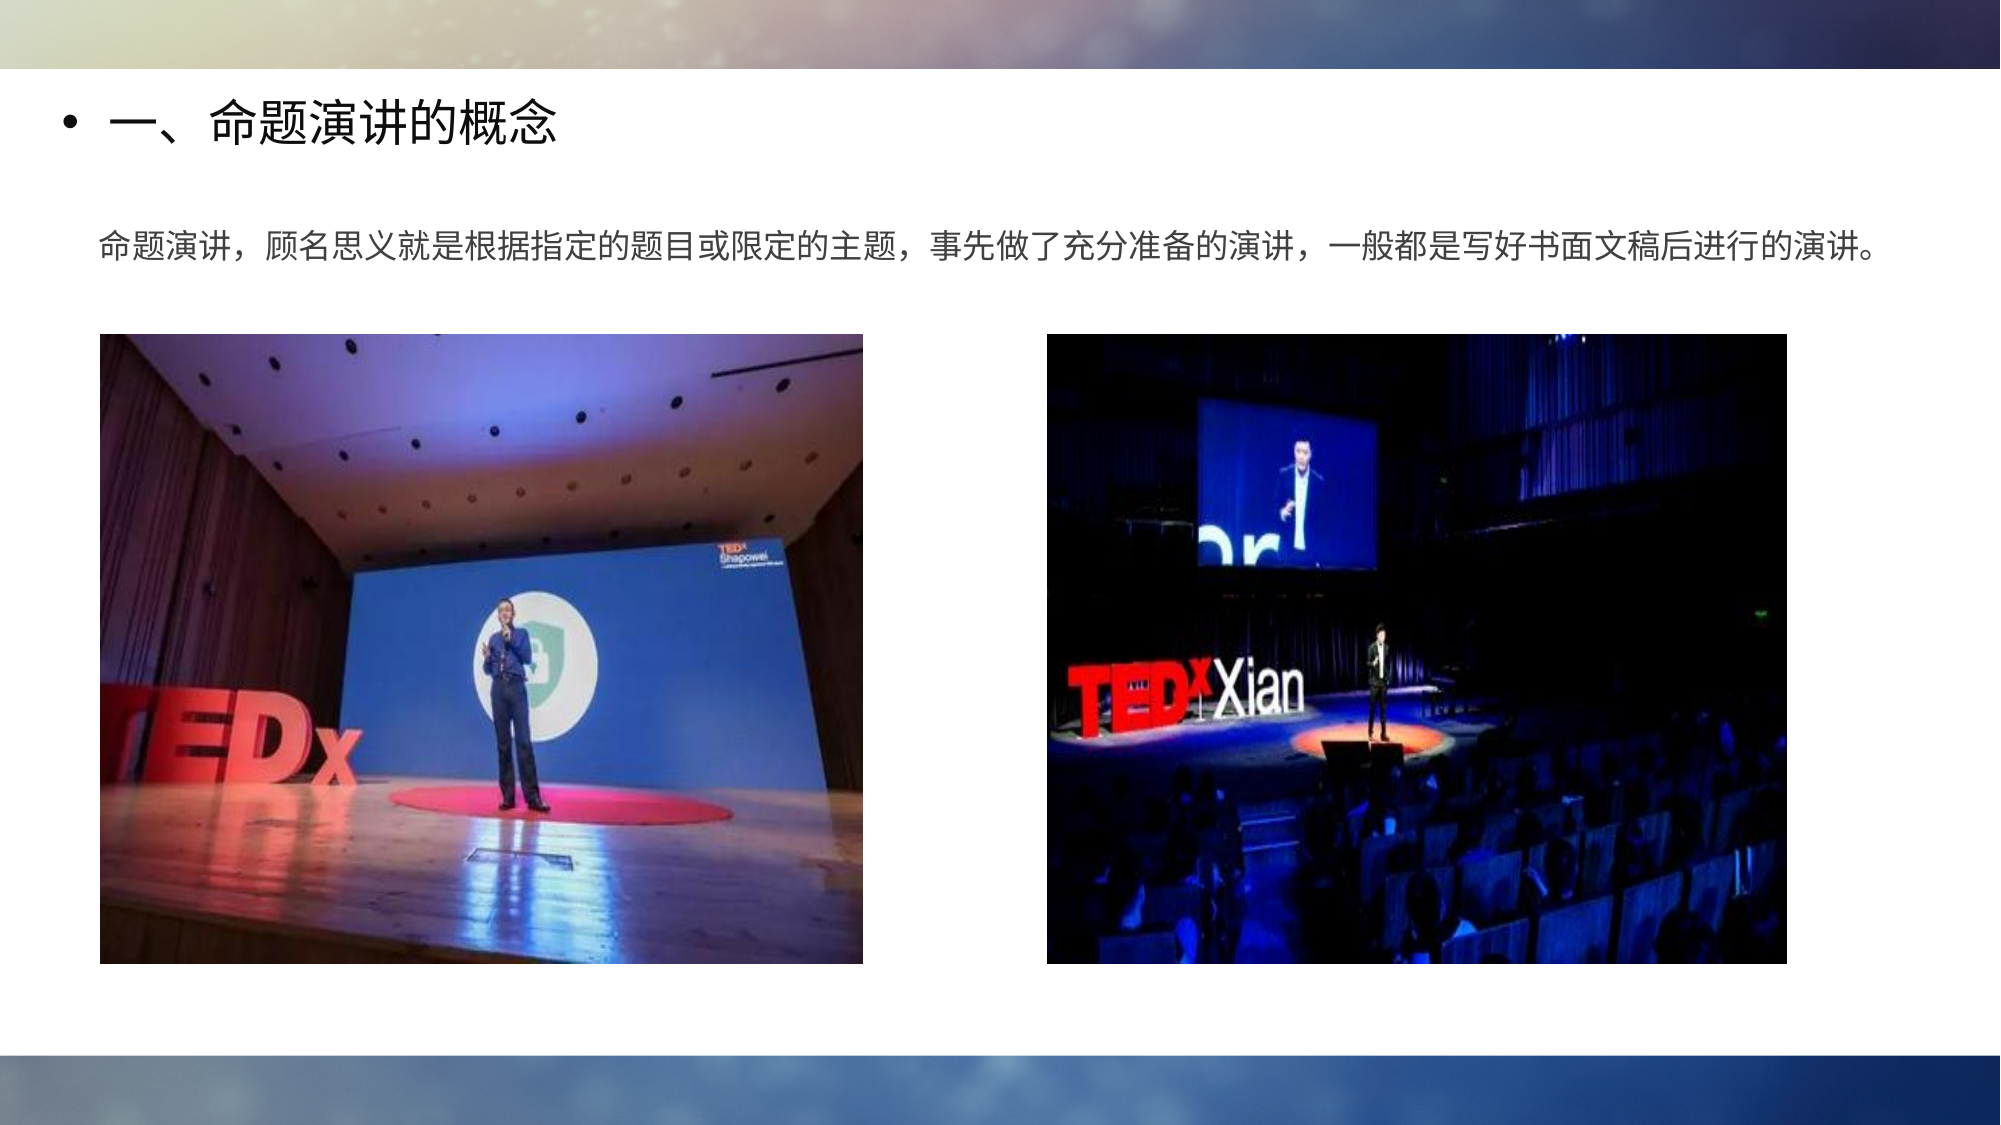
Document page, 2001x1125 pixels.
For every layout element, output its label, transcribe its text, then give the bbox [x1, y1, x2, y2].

picture [1047, 334, 1787, 964]
text_box 命题演讲，顾名思义就是根据指定的题目或限定的主题，事先做了充分准备的演讲，一般都是写好书面文稿后进行的演讲。 [84, 197, 1916, 273]
picture [0, 1056, 2000, 1125]
text_box 一、命题演讲的概念 [46, 84, 794, 160]
picture [100, 334, 863, 964]
picture [0, 0, 2000, 69]
